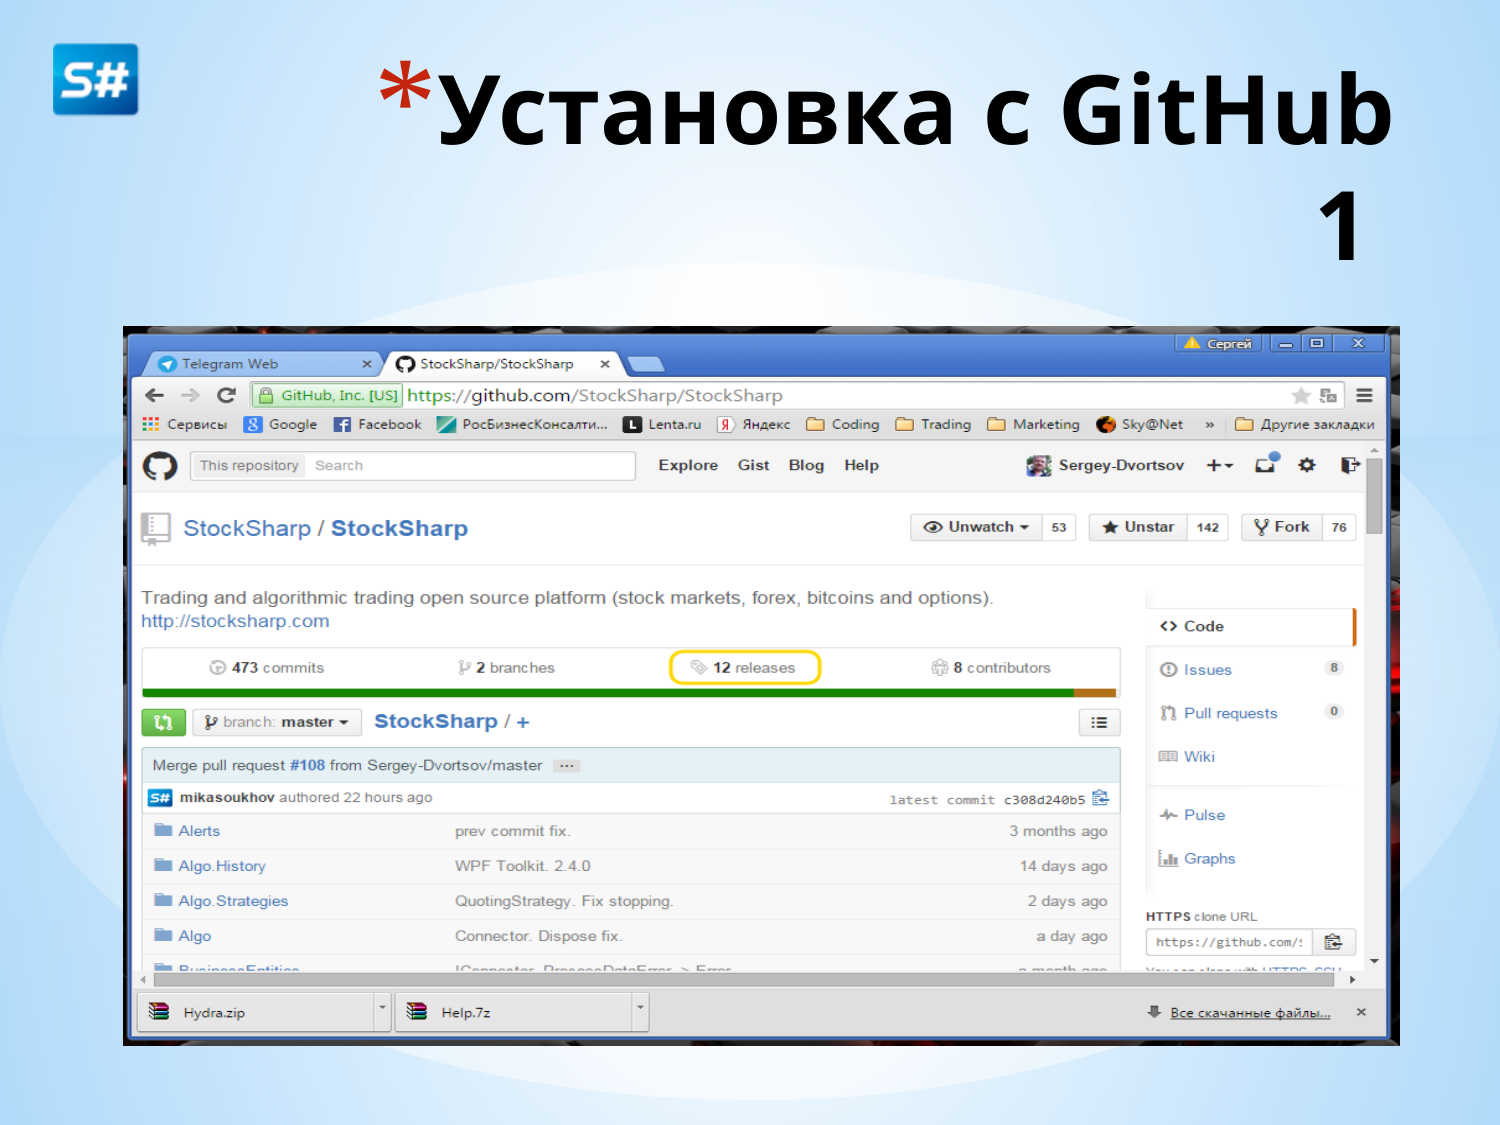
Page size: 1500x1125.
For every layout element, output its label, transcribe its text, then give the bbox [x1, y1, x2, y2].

picture [123, 326, 1400, 1046]
title Установка c GitHub 1 [312, 90, 1410, 287]
picture [52, 42, 141, 118]
